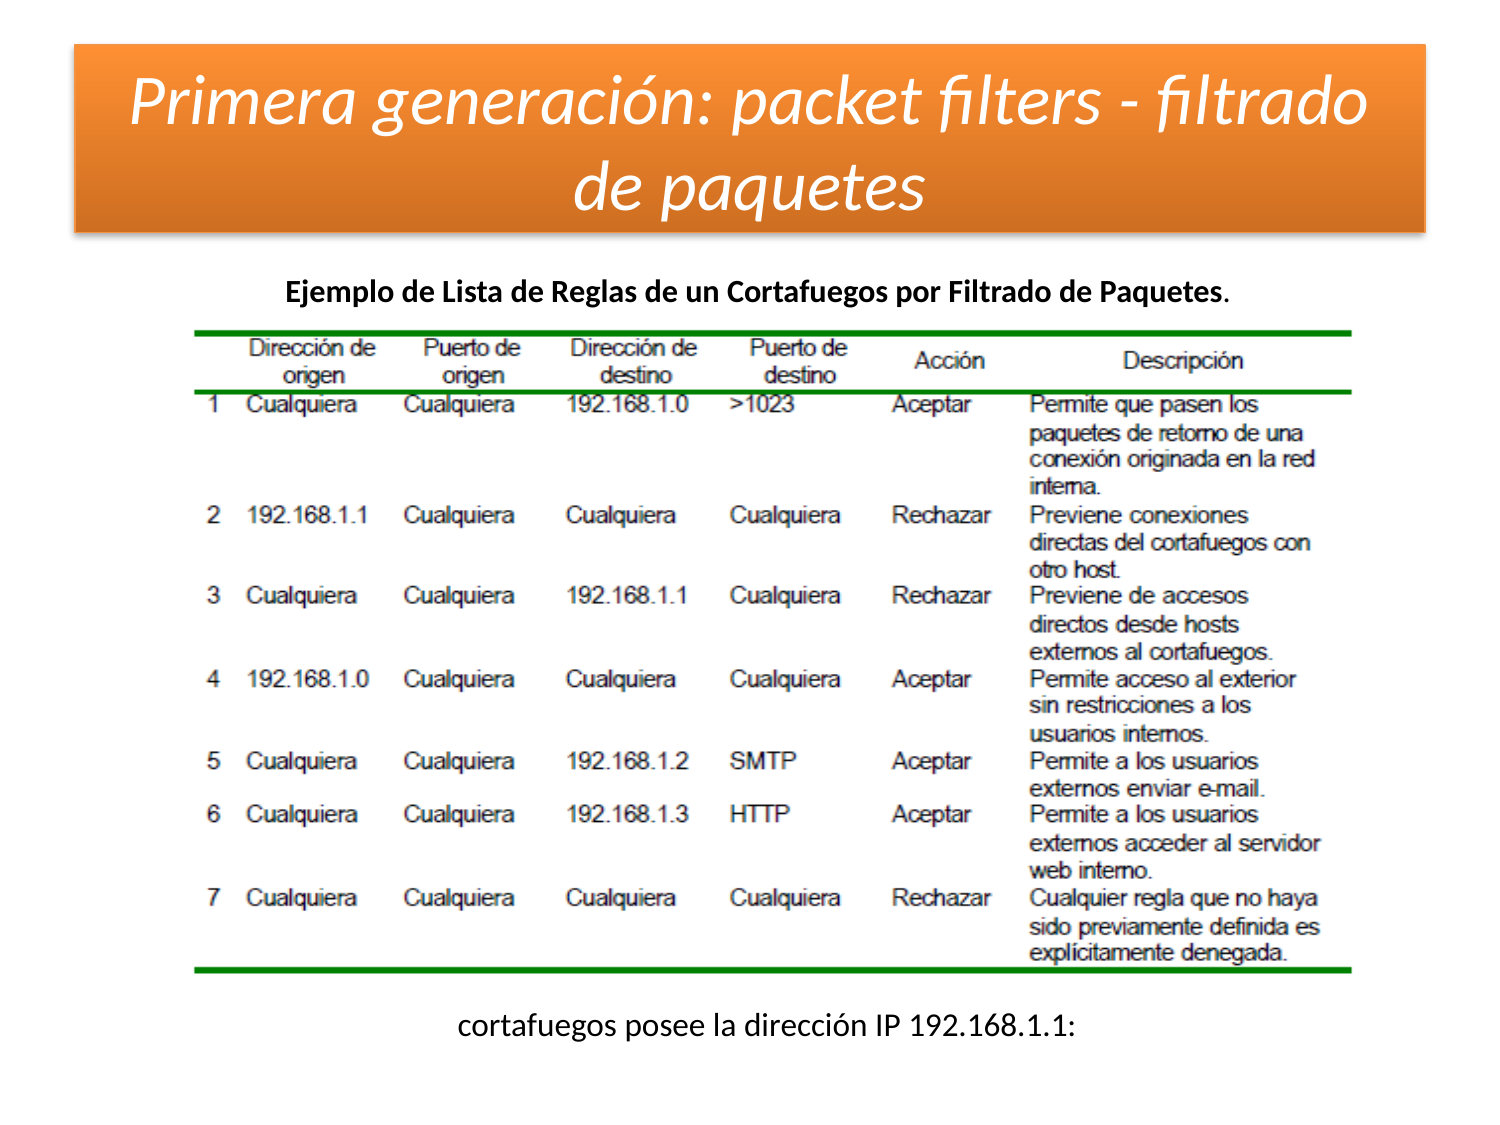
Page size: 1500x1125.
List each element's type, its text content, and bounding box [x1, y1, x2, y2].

text_box cortafuegos posee la dirección IP 192.168.1.1: [82, 996, 1454, 1125]
picture [175, 316, 1370, 985]
list Ejemplo de Lista de Reglas de un Cortafuegos por Filtrado de Paquetes. [75, 262, 1442, 317]
title Primera generación: packet filters - filtrado de paquetes [74, 44, 1426, 233]
